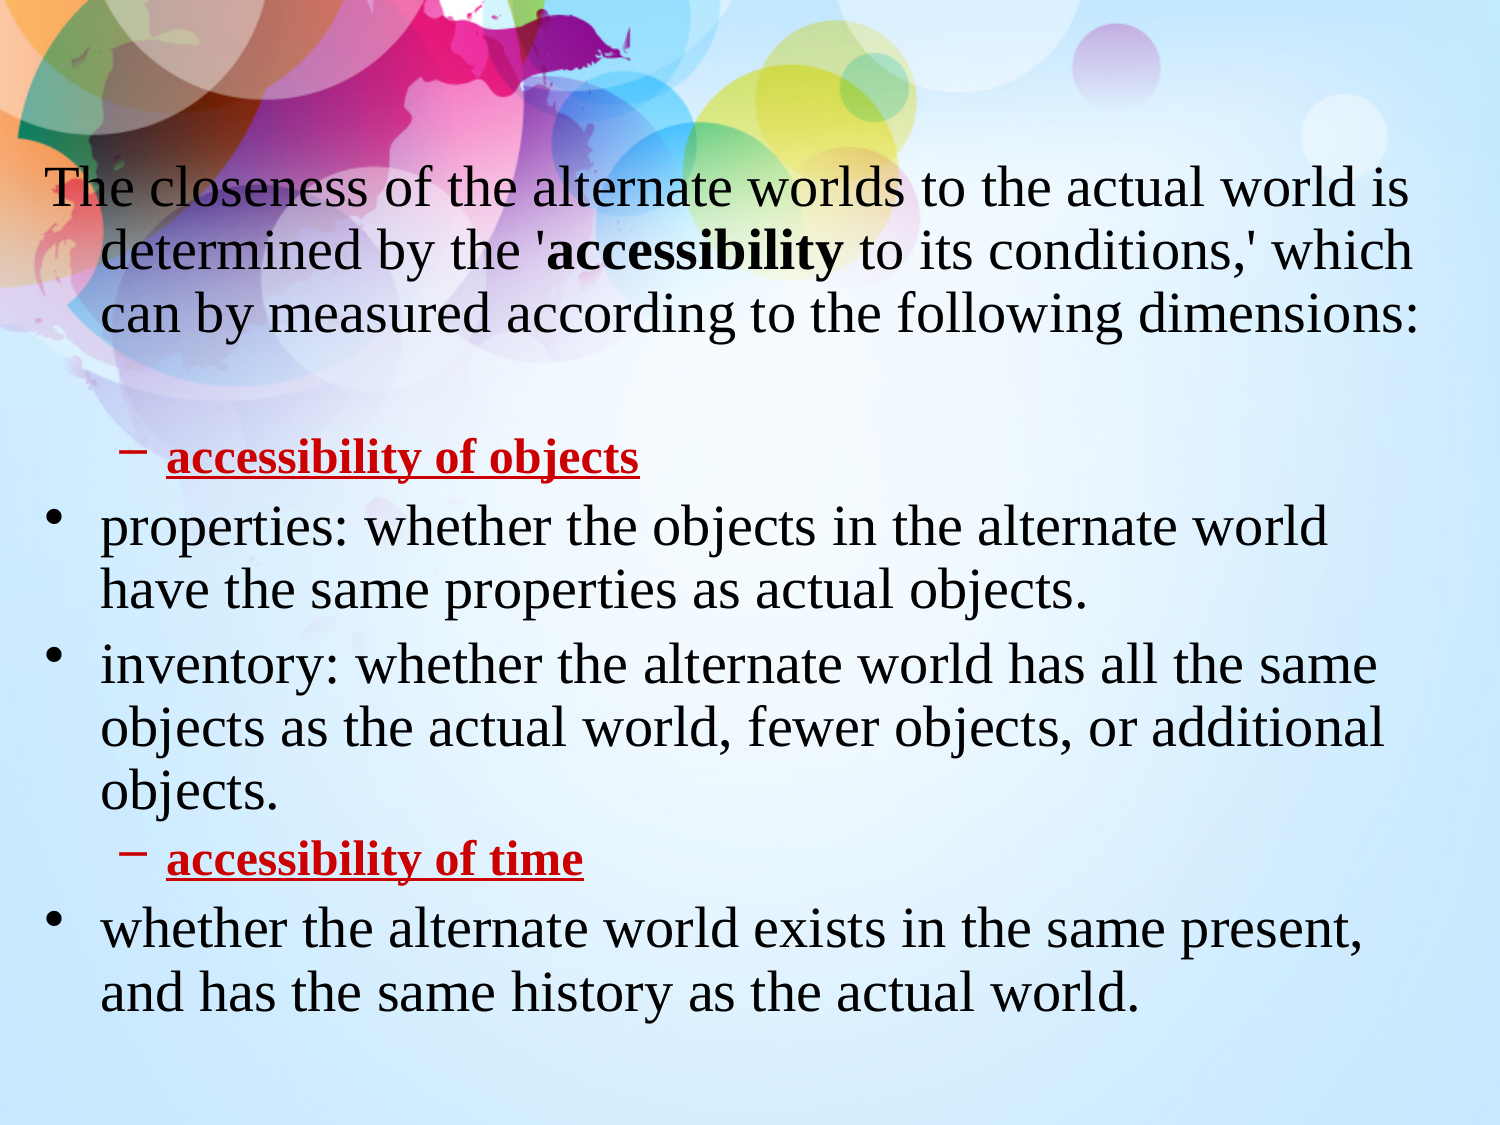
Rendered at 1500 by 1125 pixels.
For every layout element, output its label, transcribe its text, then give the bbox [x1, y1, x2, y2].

picture [0, 0, 1500, 1125]
list The closeness of the alternate worlds to the actual world is determined by the 'accessibility to its conditions,' which can by measured according to the following dimensions: accessibility of objects properties: whether the objects in the alternate world have the same properties as actual objects. inventory: whether the alternate world has all the same objects as the actual world, fewer objects, or additional objects. accessibility of time whether the alternate world exists in the same present, and has the same history as the actual world. [29, 148, 1460, 1088]
